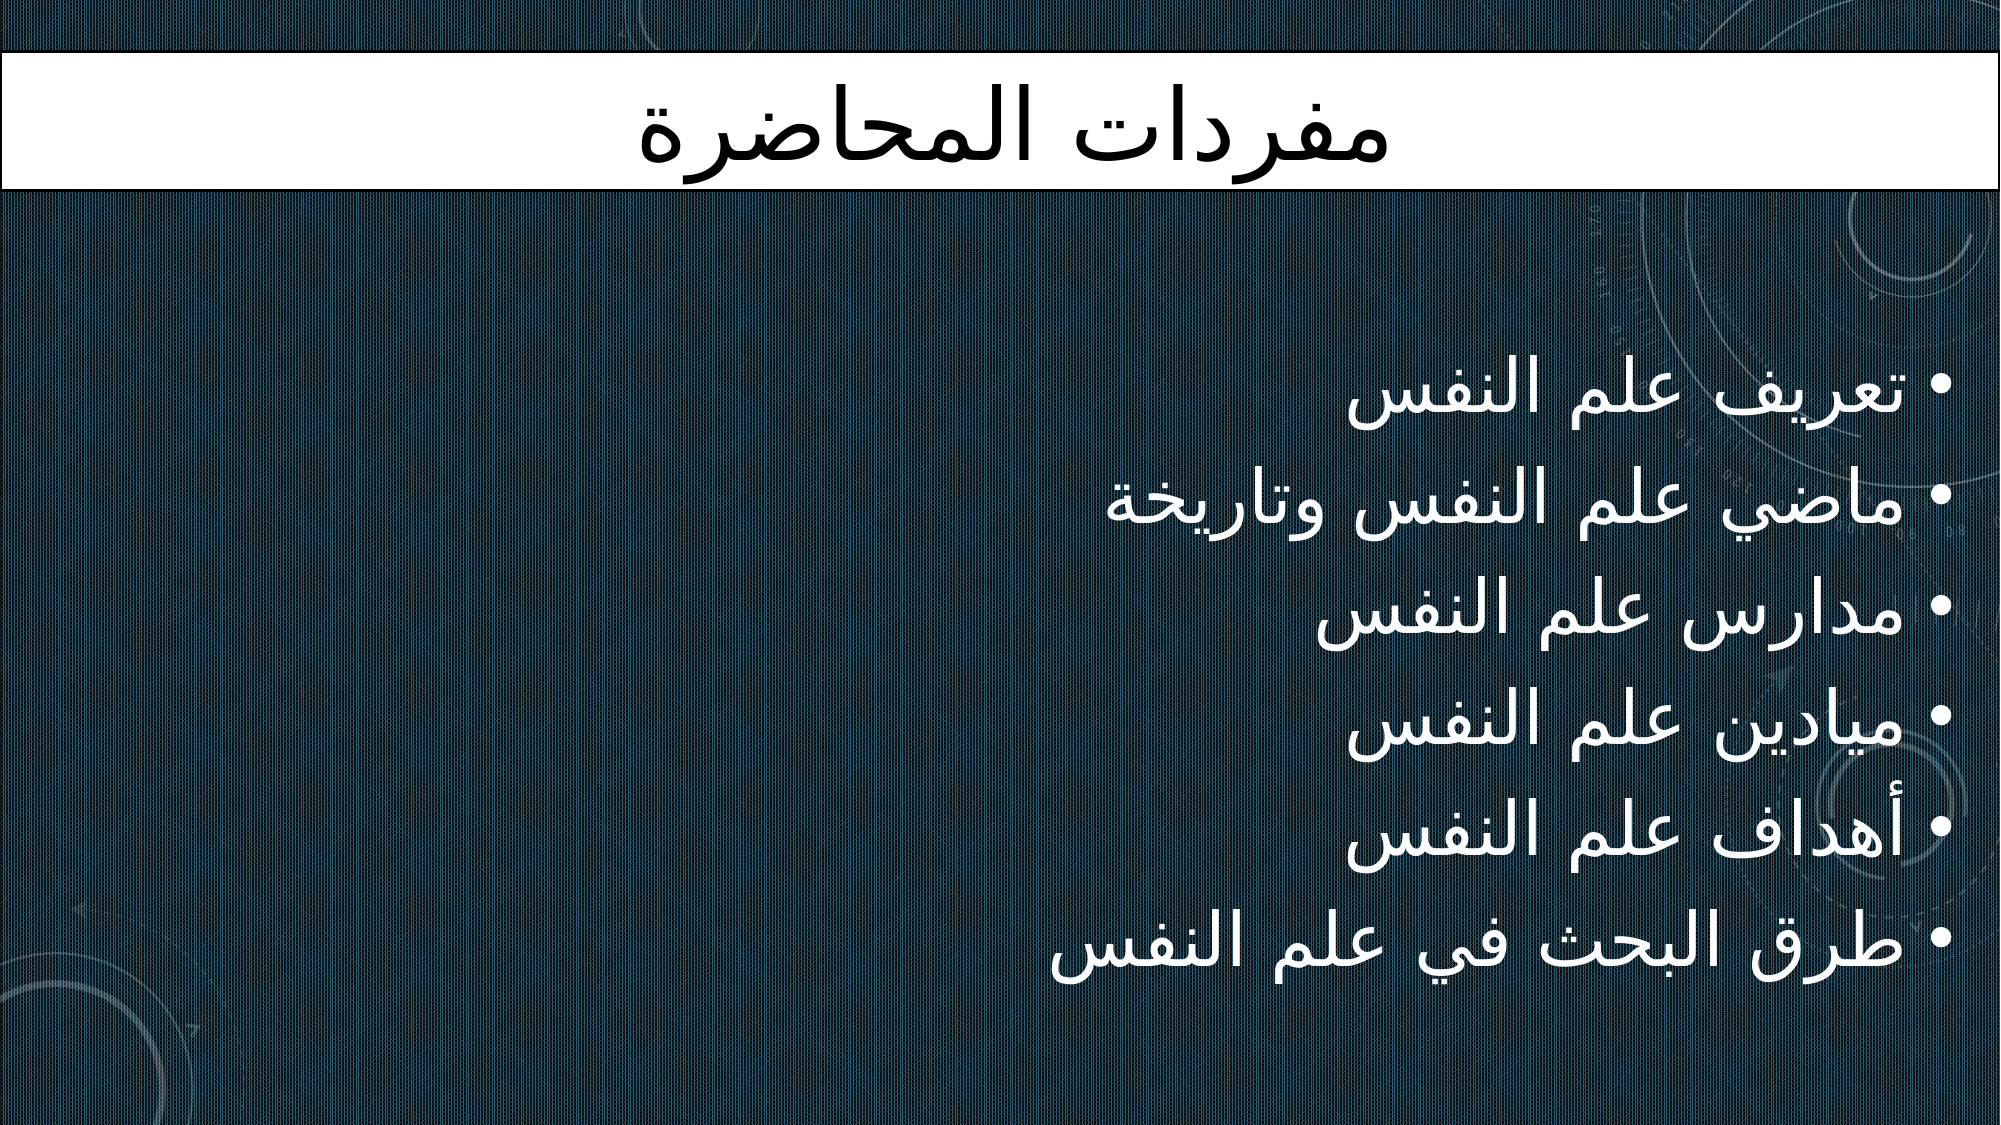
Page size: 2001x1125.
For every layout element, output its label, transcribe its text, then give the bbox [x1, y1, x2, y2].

picture [0, 0, 2000, 50]
picture [0, 192, 2000, 1125]
title مفردات المحاضرة [0, 50, 2000, 192]
list تعريف علم النفس ماضي علم النفس وتاريخة مدارس علم النفس ميادين علم النفس أهداف علم النفس طرق البحث في علم النفس [49, 235, 1971, 1084]
